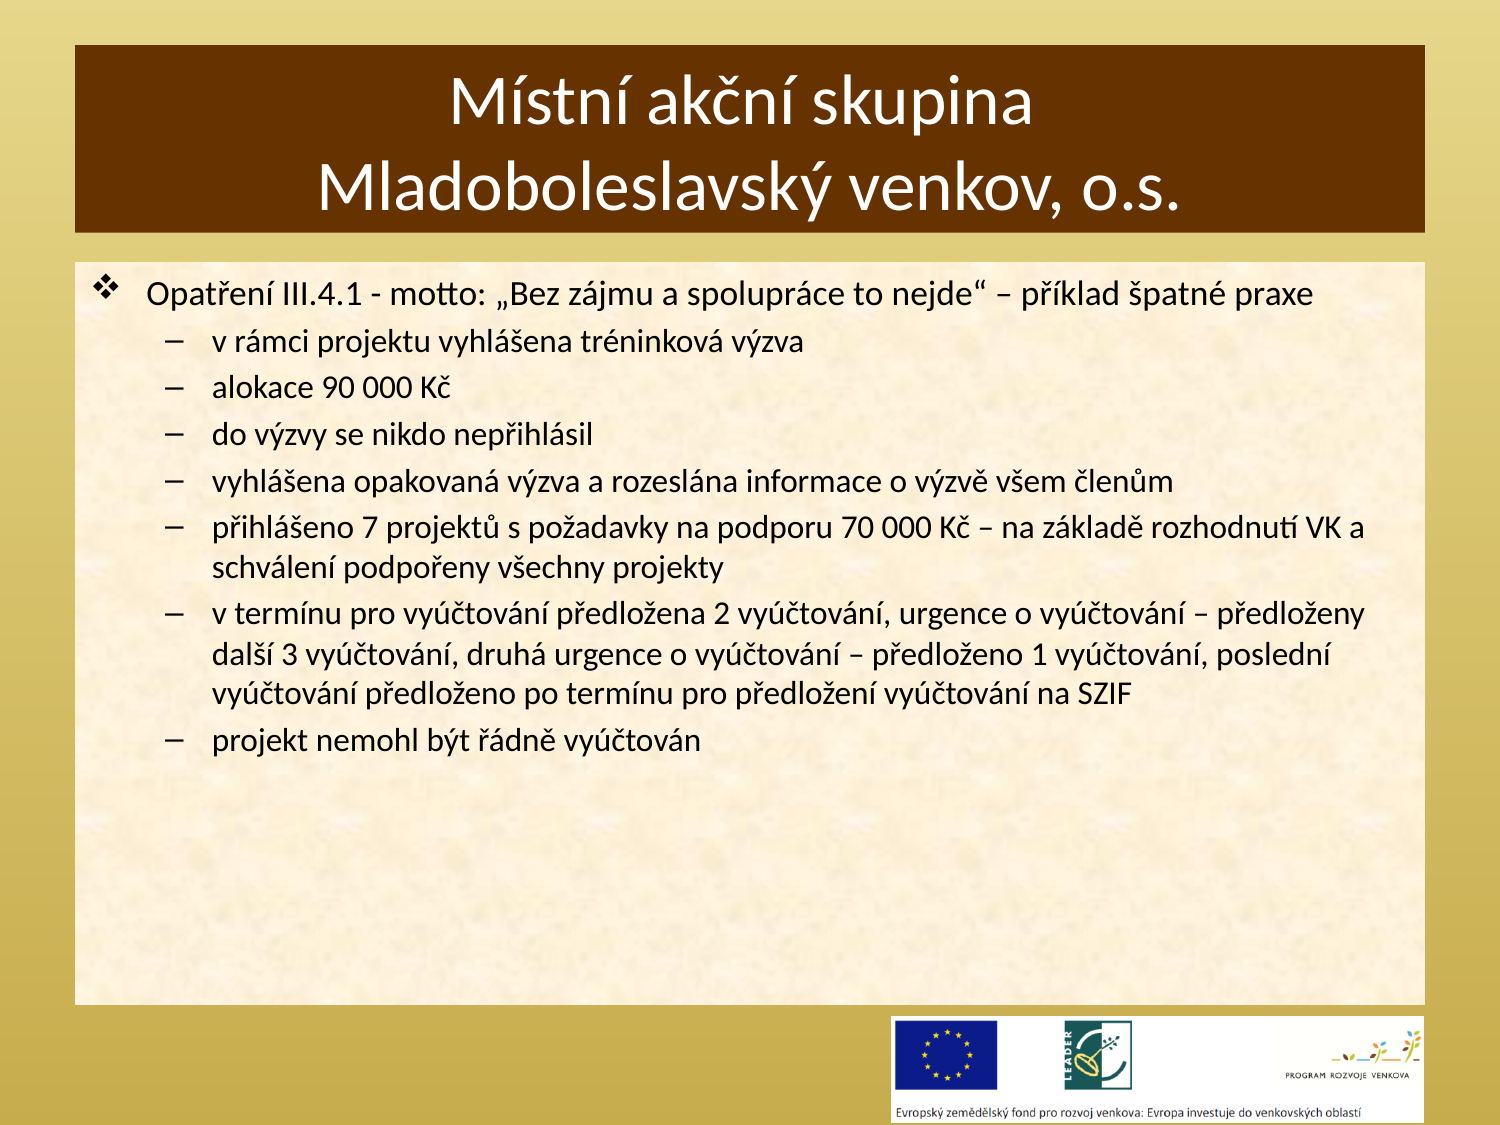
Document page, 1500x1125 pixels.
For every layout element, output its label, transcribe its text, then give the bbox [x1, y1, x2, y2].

list Opatření III.4.1 - motto: „Bez zájmu a spolupráce to nejde“ – příklad špatné praxe v rámci projektu vyhlášena tréninková výzva alokace 90 000 Kč do výzvy se nikdo nepřihlásil vyhlášena opakovaná výzva a rozeslána informace o výzvě všem členům přihlášeno 7 projektů s požadavky na podporu 70 000 Kč – na základě rozhodnutí VK a schválení podpořeny všechny projekty v termínu pro vyúčtování předložena 2 vyúčtování, urgence o vyúčtování – předloženy další 3 vyúčtování, druhá urgence o vyúčtování – předloženo 1 vyúčtování, poslední vyúčtování předloženo po termínu pro předložení vyúčtování na SZIF projekt nemohl být řádně vyúčtován [75, 262, 1425, 1005]
picture [891, 1016, 1424, 1123]
title Místní akční skupina Mladoboleslavský venkov, o.s. [75, 45, 1425, 233]
